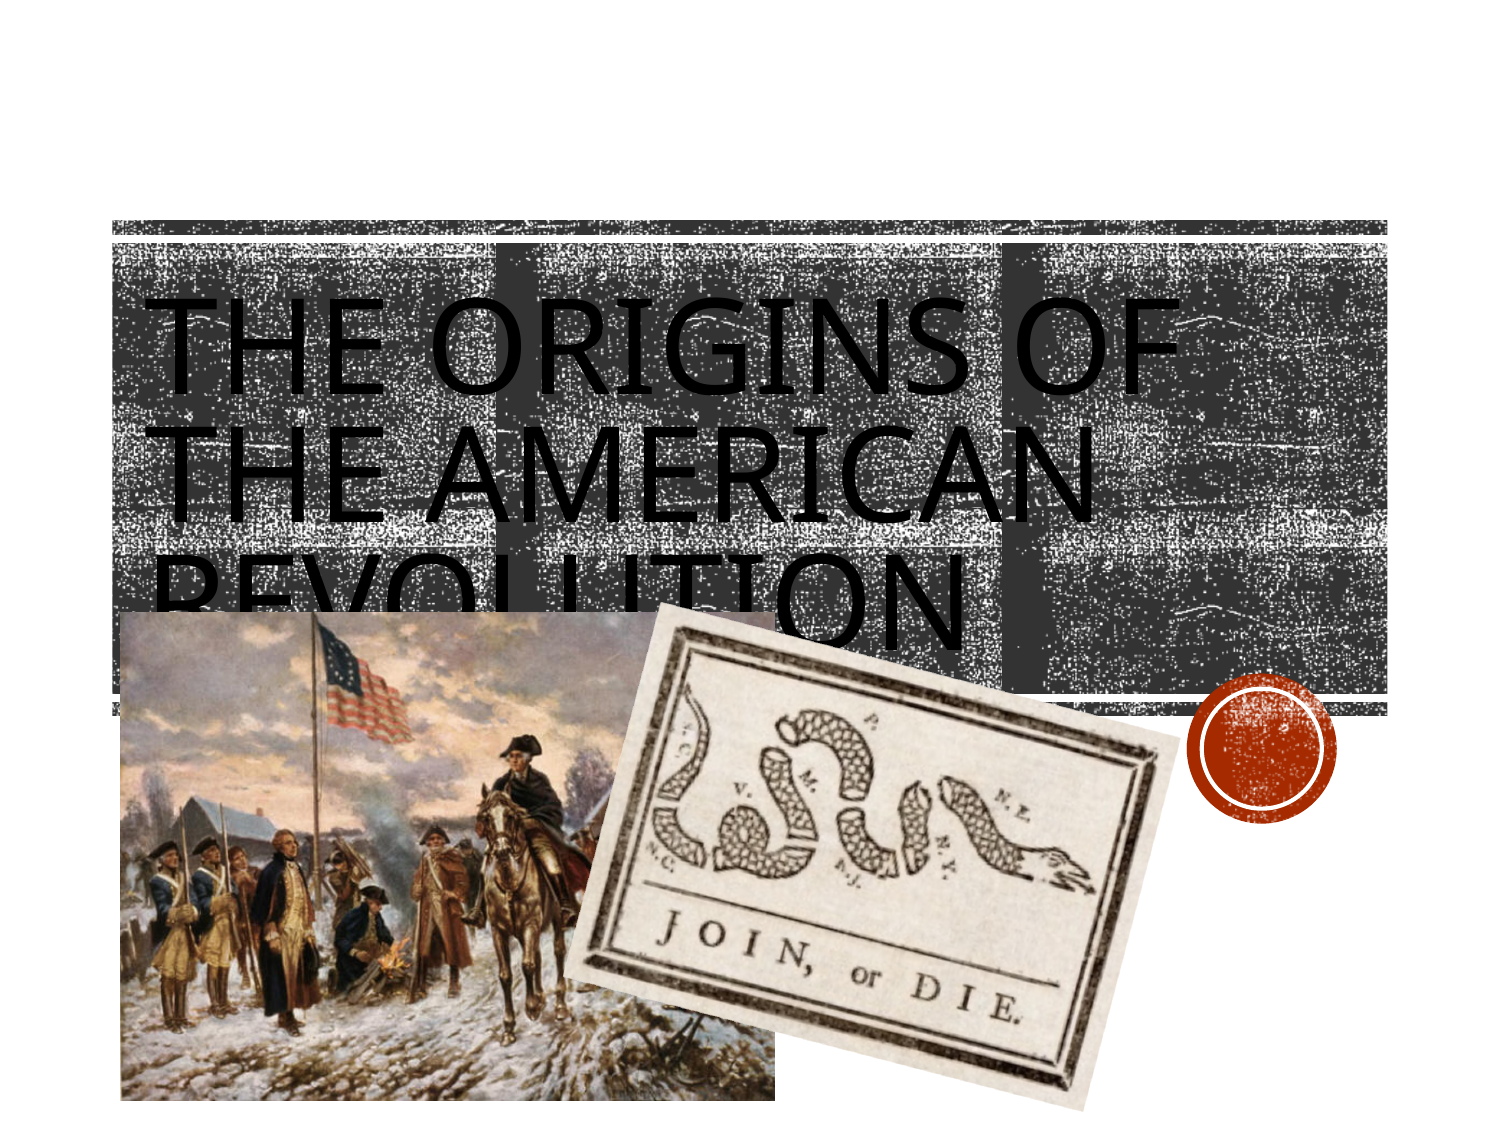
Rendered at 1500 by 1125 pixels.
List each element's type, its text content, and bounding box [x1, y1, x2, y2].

picture [120, 603, 1180, 1111]
title The Origins of the American Revolution [129, 234, 1375, 733]
